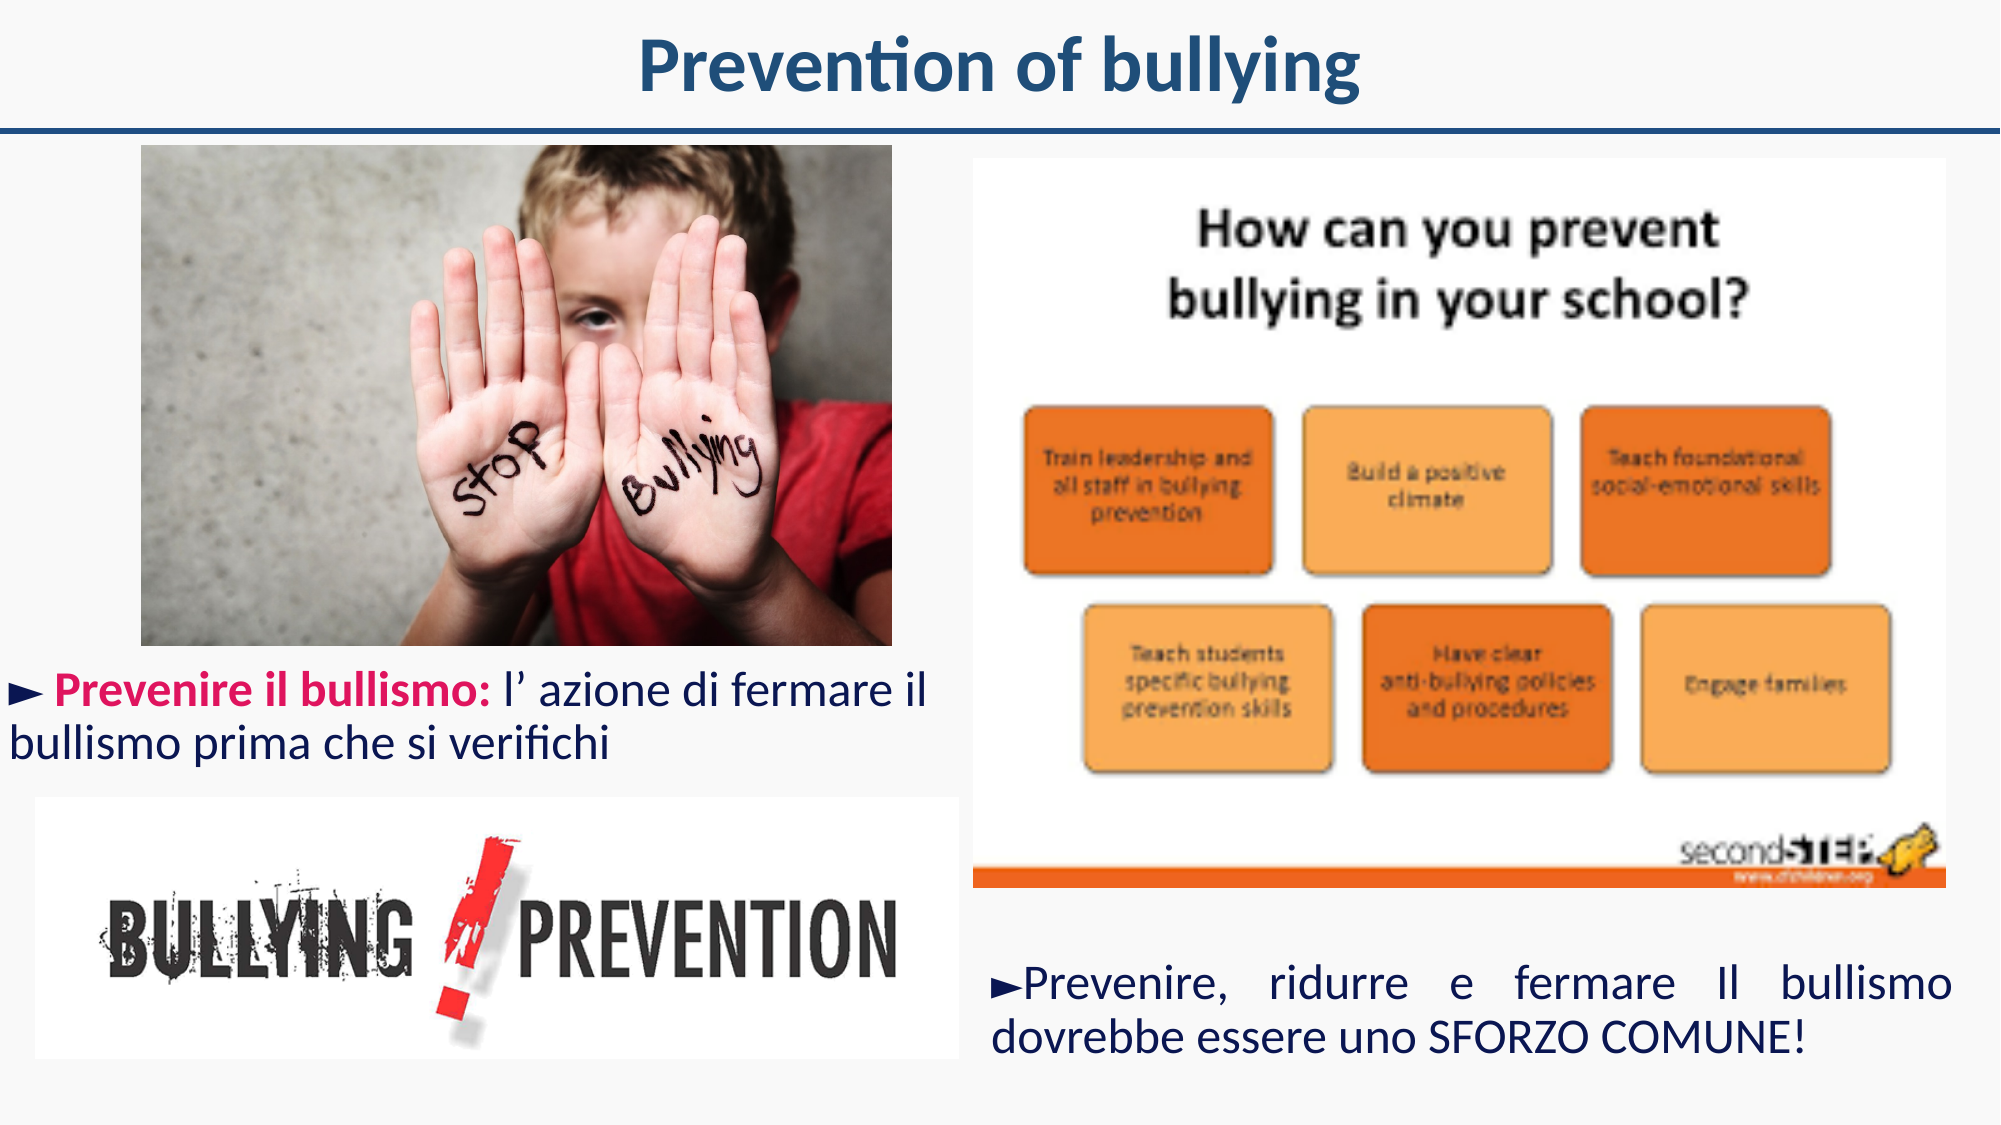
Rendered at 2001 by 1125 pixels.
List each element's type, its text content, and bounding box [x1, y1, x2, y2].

picture [973, 158, 1946, 888]
picture [141, 145, 892, 646]
picture [35, 797, 959, 1059]
text_box ►Prevenire, ridurre e fermare Il bullismo dovrebbe essere uno SFORZO COMUNE! [982, 947, 1963, 1079]
text_box ► Prevenire il bullismo: l’ azione di fermare il bullismo prima che si verifichi [0, 654, 973, 792]
title Prevention of bullying [0, 0, 2000, 131]
